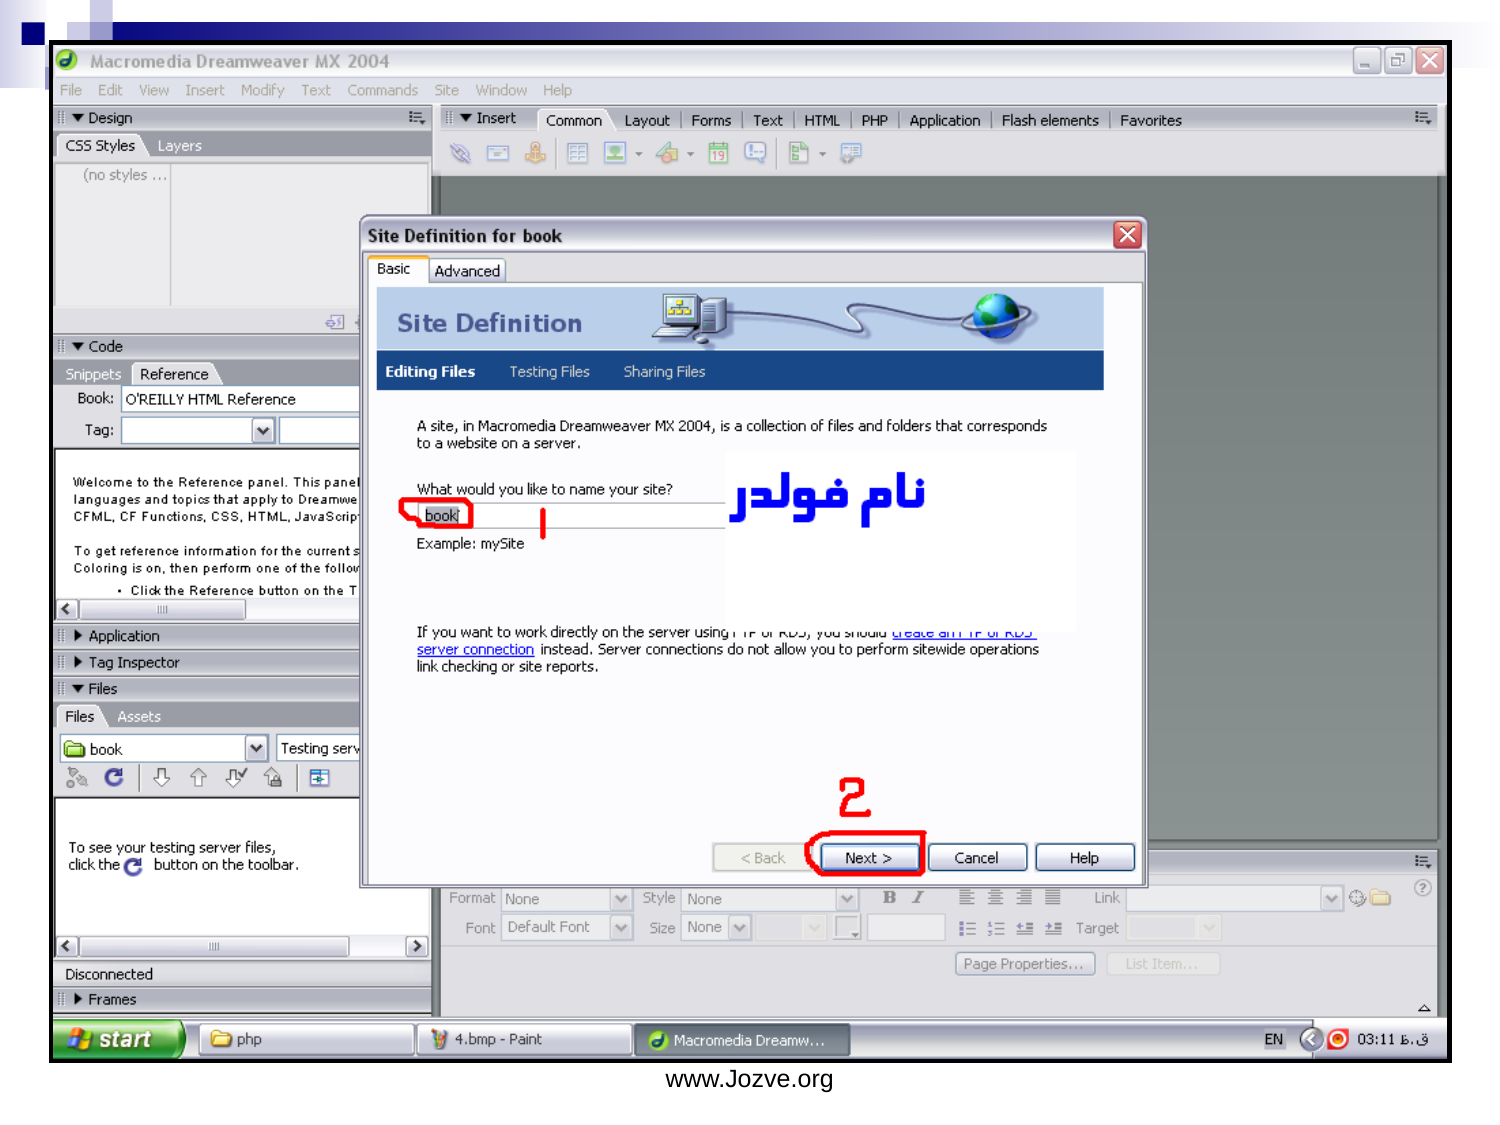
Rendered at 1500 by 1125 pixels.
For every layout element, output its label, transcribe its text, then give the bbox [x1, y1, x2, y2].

footer www.Jozve.org [512, 1067, 988, 1101]
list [52, 44, 1448, 1059]
